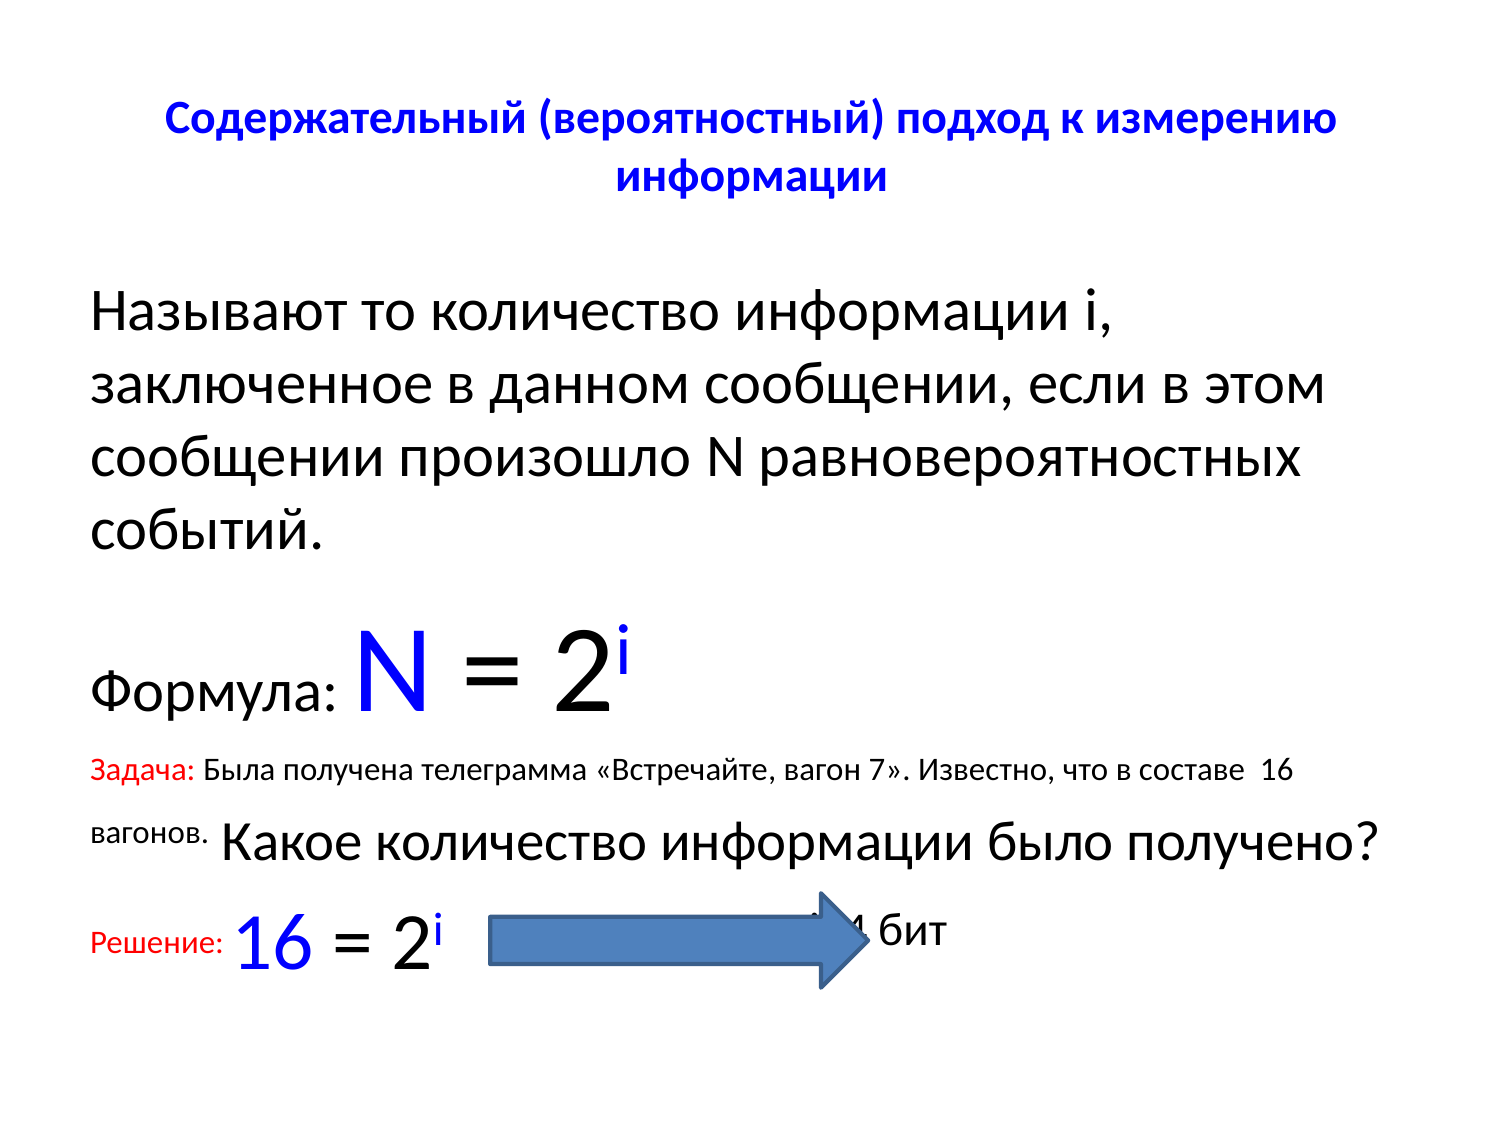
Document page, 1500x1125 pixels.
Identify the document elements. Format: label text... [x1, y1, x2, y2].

title Содержательный (вероятностный) подход к измерению информации [76, 78, 1427, 266]
text_box [488, 891, 871, 990]
list Называют то количество информации i, заключенное в данном сообщении, если в этом сообщении произошло N равновероятностных событий. Формула: N = 2i Задача: Была получена телеграмма «Встречайте, вагон 7». Известно, что в составе 16 вагонов. Какое количество информации было получено? Решение: 16 = 2i i=4 бит [75, 262, 1425, 1005]
